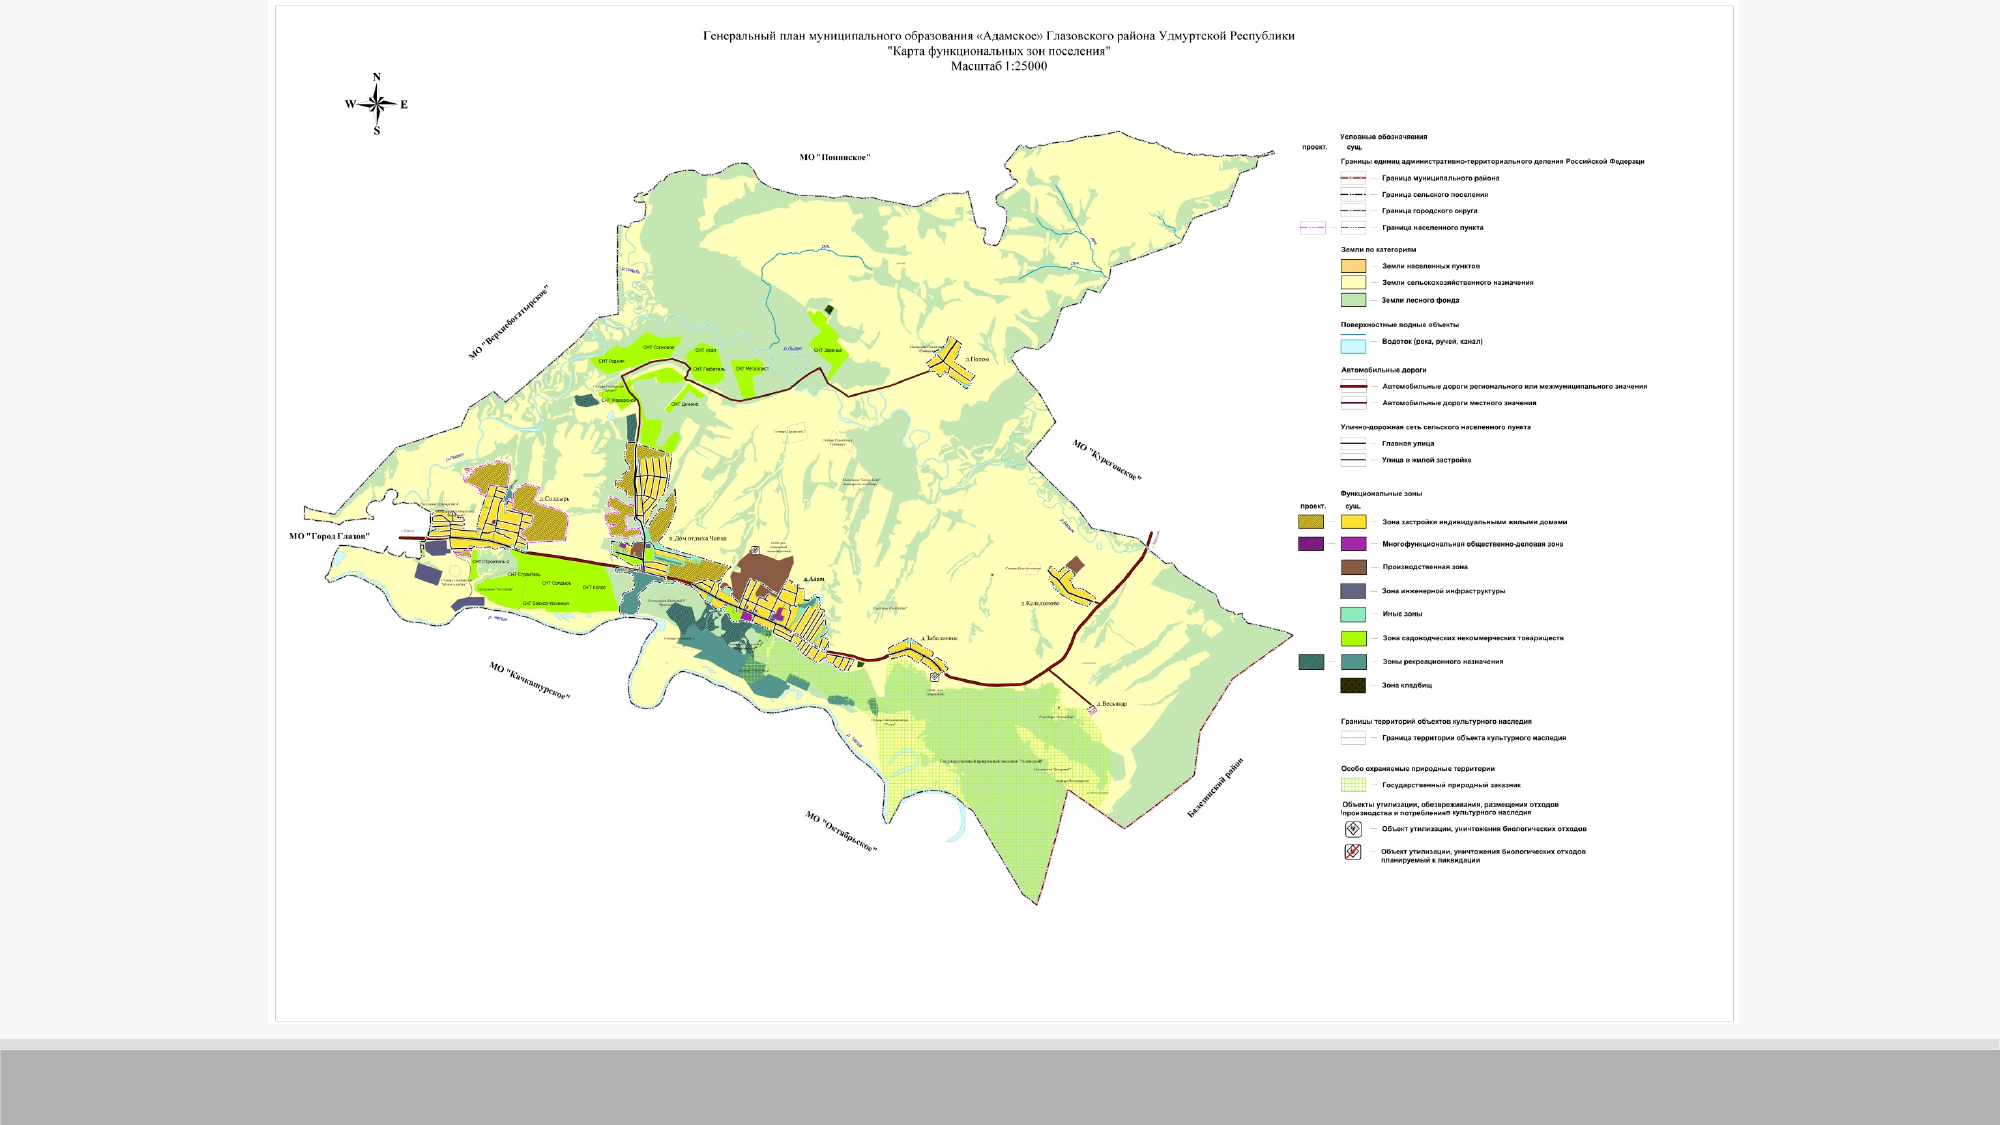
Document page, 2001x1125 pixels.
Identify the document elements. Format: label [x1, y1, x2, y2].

picture [268, 0, 1740, 1024]
